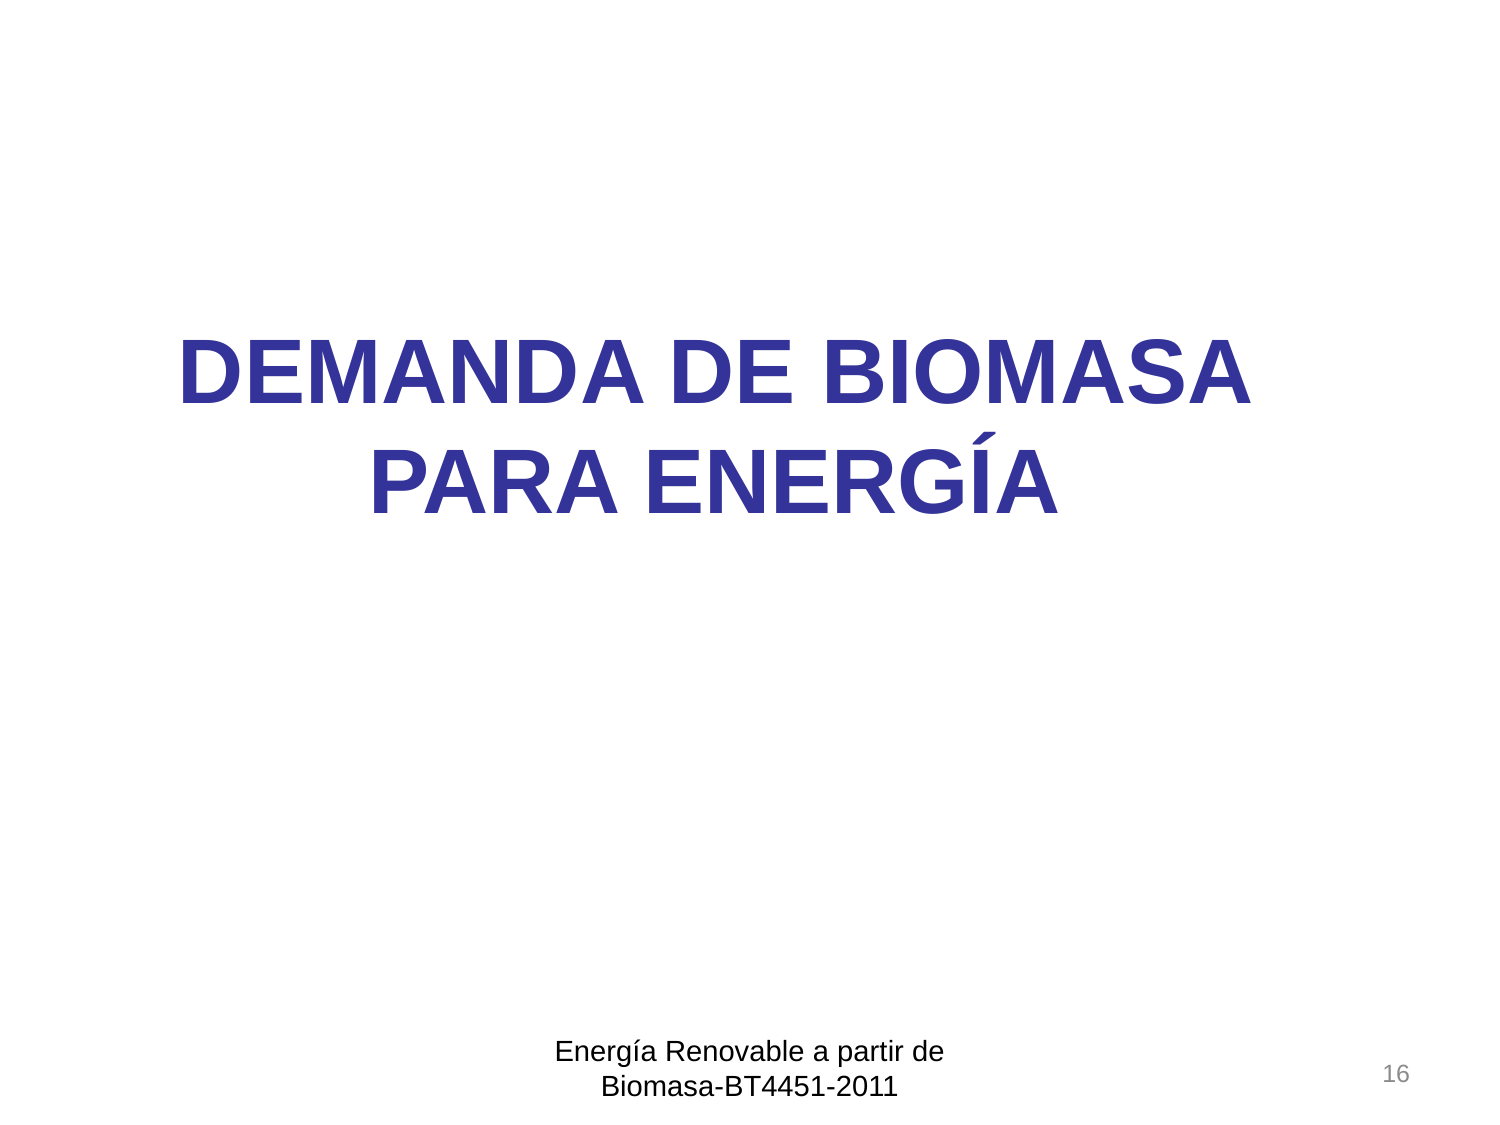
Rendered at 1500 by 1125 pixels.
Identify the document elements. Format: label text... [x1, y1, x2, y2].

footer Energía Renovable a partir de Biomasa-BT4451-2011 [512, 1024, 988, 1103]
text_box DEMANDA DE BIOMASA PARA ENERGÍA [93, 304, 1336, 540]
text_box 16 [1074, 1042, 1425, 1103]
